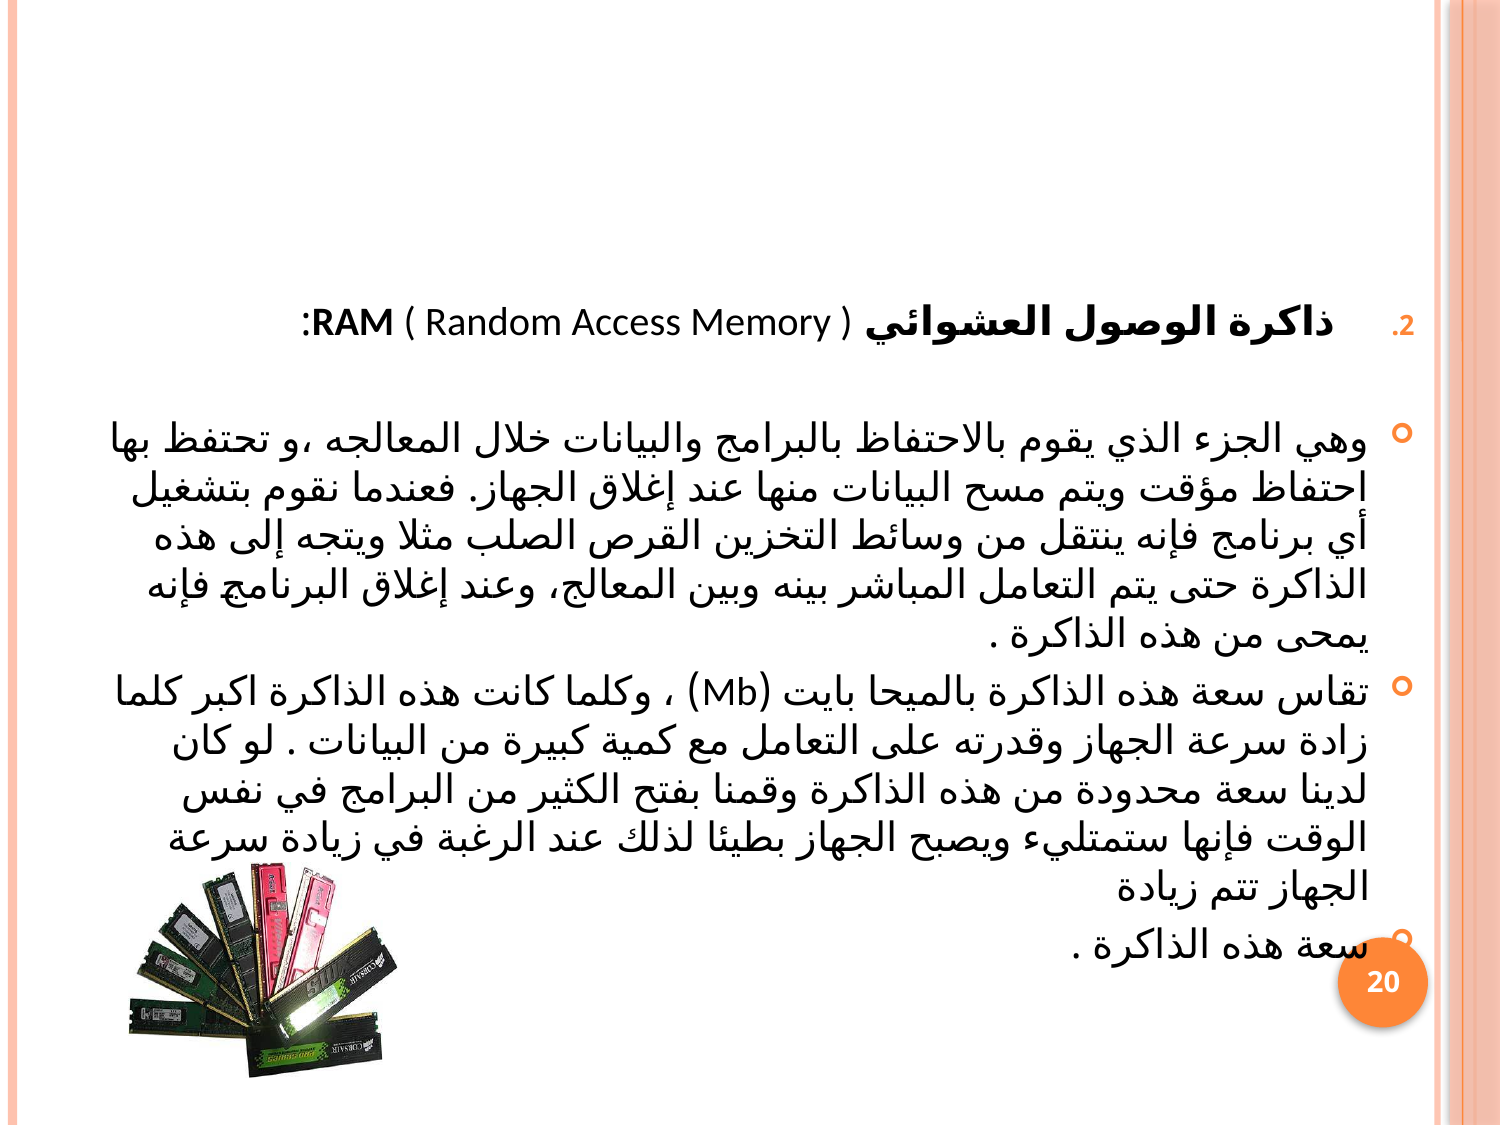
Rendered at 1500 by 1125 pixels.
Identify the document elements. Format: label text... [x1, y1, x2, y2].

picture [127, 861, 398, 1079]
list ذاكرة الوصول العشوائي RAM ( Random Access Memory ): وهي الجزء الذي يقوم بالاحتفاظ بالبرامج والبيانات خلال المعالجه ،و تحتفظ بها احتفاظ مؤقت ويتم مسح البيانات منها عند إغلاق الجهاز. فعندما نقوم بتشغيل أي برنامج فإنه ينتقل من وسائط التخزين القرص الصلب مثلا ويتجه إلى هذه الذاكرة حتى يتم التعامل المباشر بينه وبين المعالج، وعند إغلاق البرنامج فإنه يمحى من هذه الذاكرة . تقاس سعة هذه الذاكرة بالميحا بايت (Mb) ، وكلما كانت هذه الذاكرة اكبر كلما زادة سرعة الجهاز وقدرته على التعامل مع كمية كبيرة من البيانات . لو كان لدينا سعة محدودة من هذه الذاكرة وقمنا بفتح الكثير من البرامج في نفس الوقت فإنها ستمتليء ويصبح الجهاز بطيئا لذلك عند الرغبة في زيادة سرعة الجهاز تتم زيادة سعة هذه الذاكرة . [75, 287, 1425, 1038]
slide_number 20 [1333, 940, 1434, 1027]
